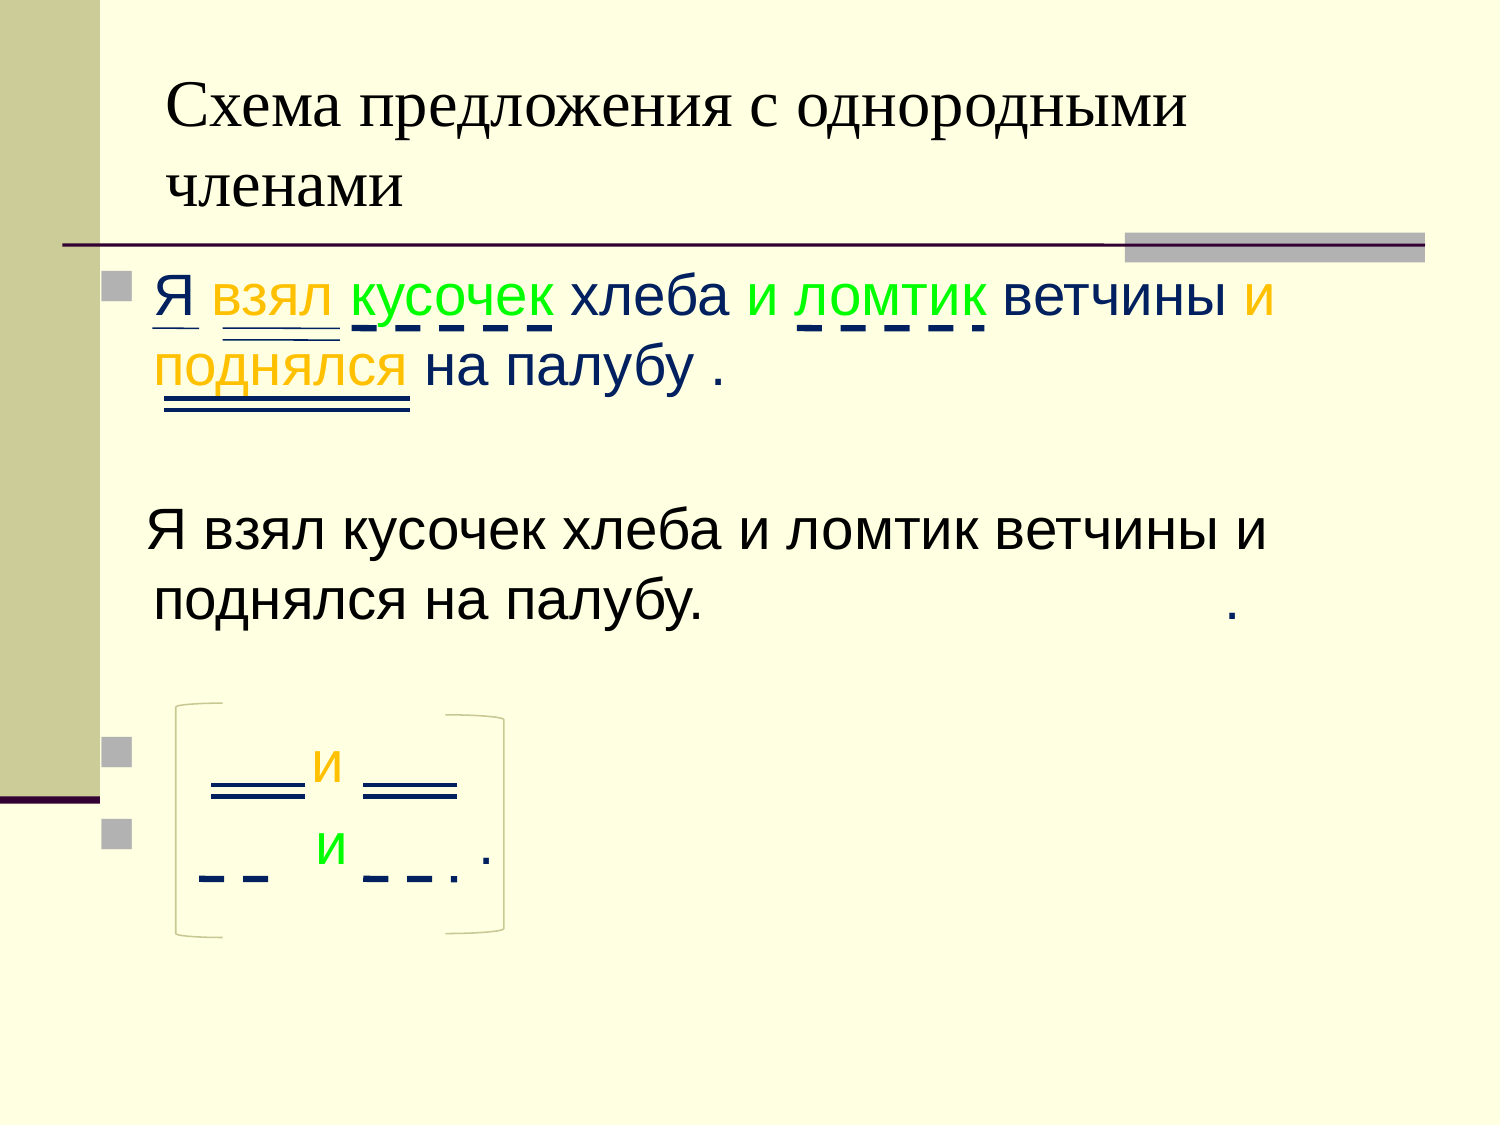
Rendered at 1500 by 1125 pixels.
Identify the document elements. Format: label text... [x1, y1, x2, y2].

list Я взял кусочек хлеба и ломтик ветчины и поднялся на палубу . Я взял кусочек хлеба и ломтик ветчины и поднялся на палубу. . и и . [81, 249, 1433, 993]
title Схема предложения с однородными членами [149, 45, 1426, 234]
text_box [445, 714, 505, 935]
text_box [362, 784, 458, 797]
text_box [210, 784, 305, 797]
text_box [174, 702, 223, 939]
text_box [163, 398, 411, 411]
